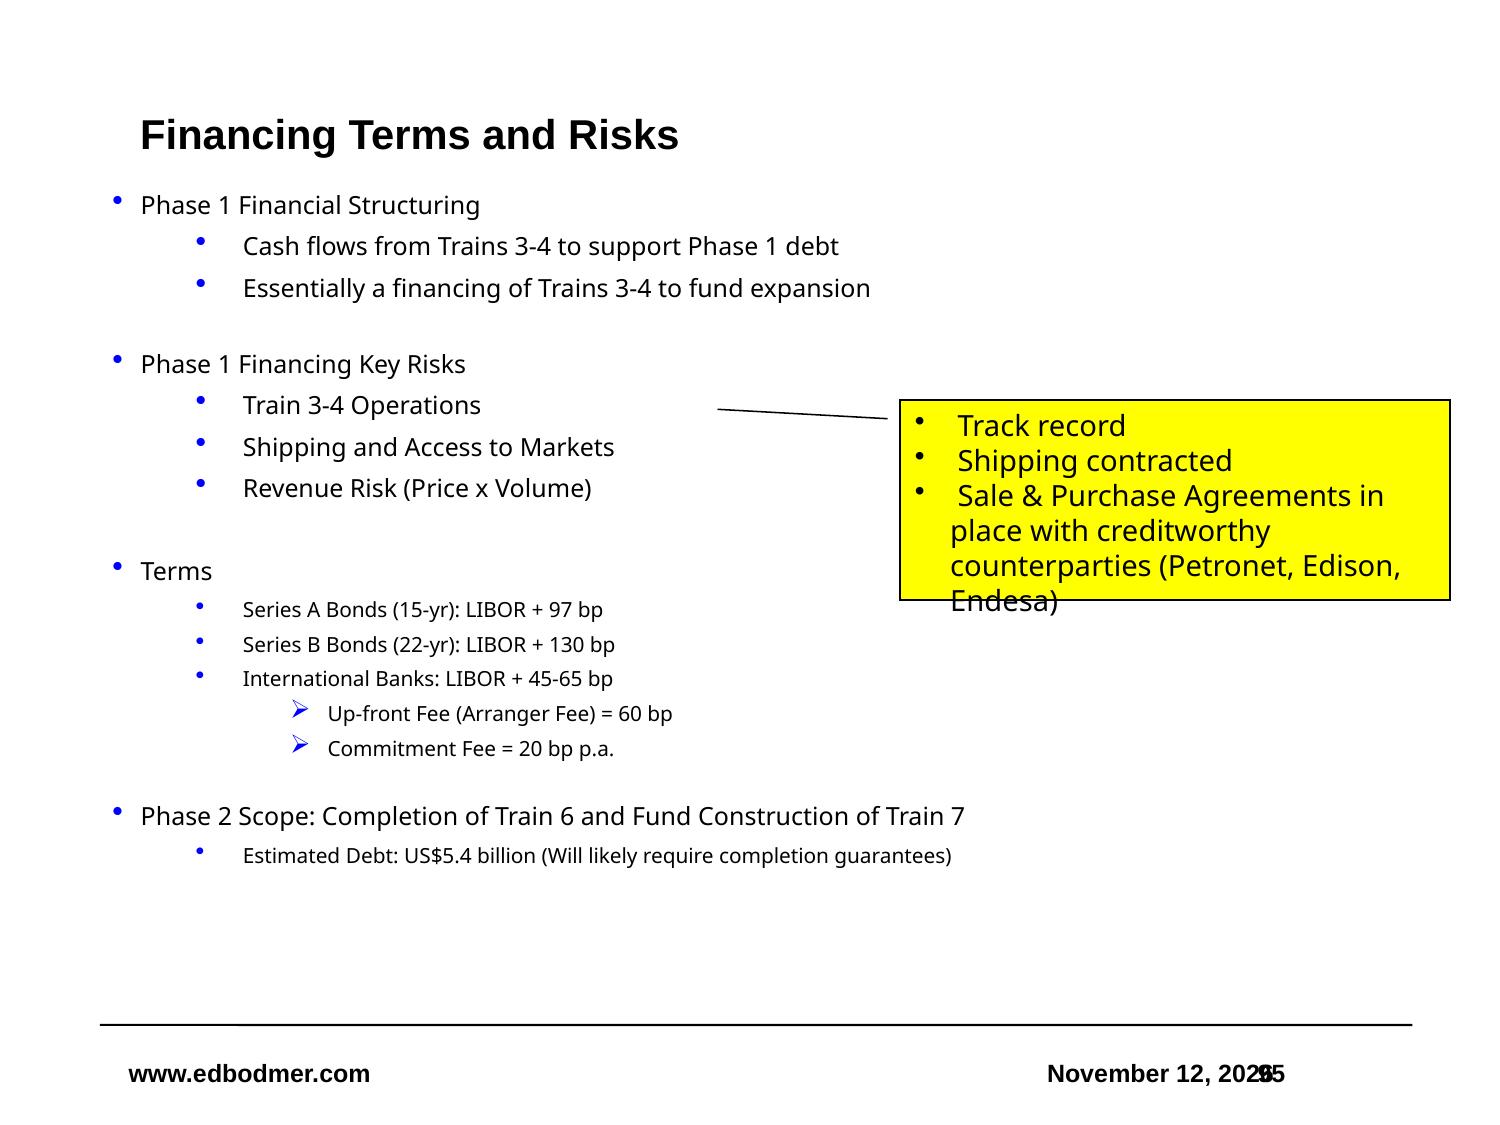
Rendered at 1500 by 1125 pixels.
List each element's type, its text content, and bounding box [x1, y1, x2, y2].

list Phase 1 Financial Structuring Cash flows from Trains 3-4 to support Phase 1 debt Essentially a financing of Trains 3-4 to fund expansion Phase 1 Financing Key Risks Train 3-4 Operations Shipping and Access to Markets Revenue Risk (Price x Volume) Terms Series A Bonds (15-yr): LIBOR + 97 bp Series B Bonds (22-yr): LIBOR + 130 bp International Banks: LIBOR + 45-65 bp Up-front Fee (Arranger Fee) = 60 bp Commitment Fee = 20 bp p.a. Phase 2 Scope: Completion of Train 6 and Fund Construction of Train 7 Estimated Debt: US$5.4 billion (Will likely require completion guarantees) [87, 187, 1463, 1051]
text_box Track record Shipping contracted Sale & Purchase Agreements in place with creditworthy counterparties (Petronet, Edison, Endesa) [900, 399, 1450, 601]
title Financing Terms and Risks [124, 99, 1288, 226]
